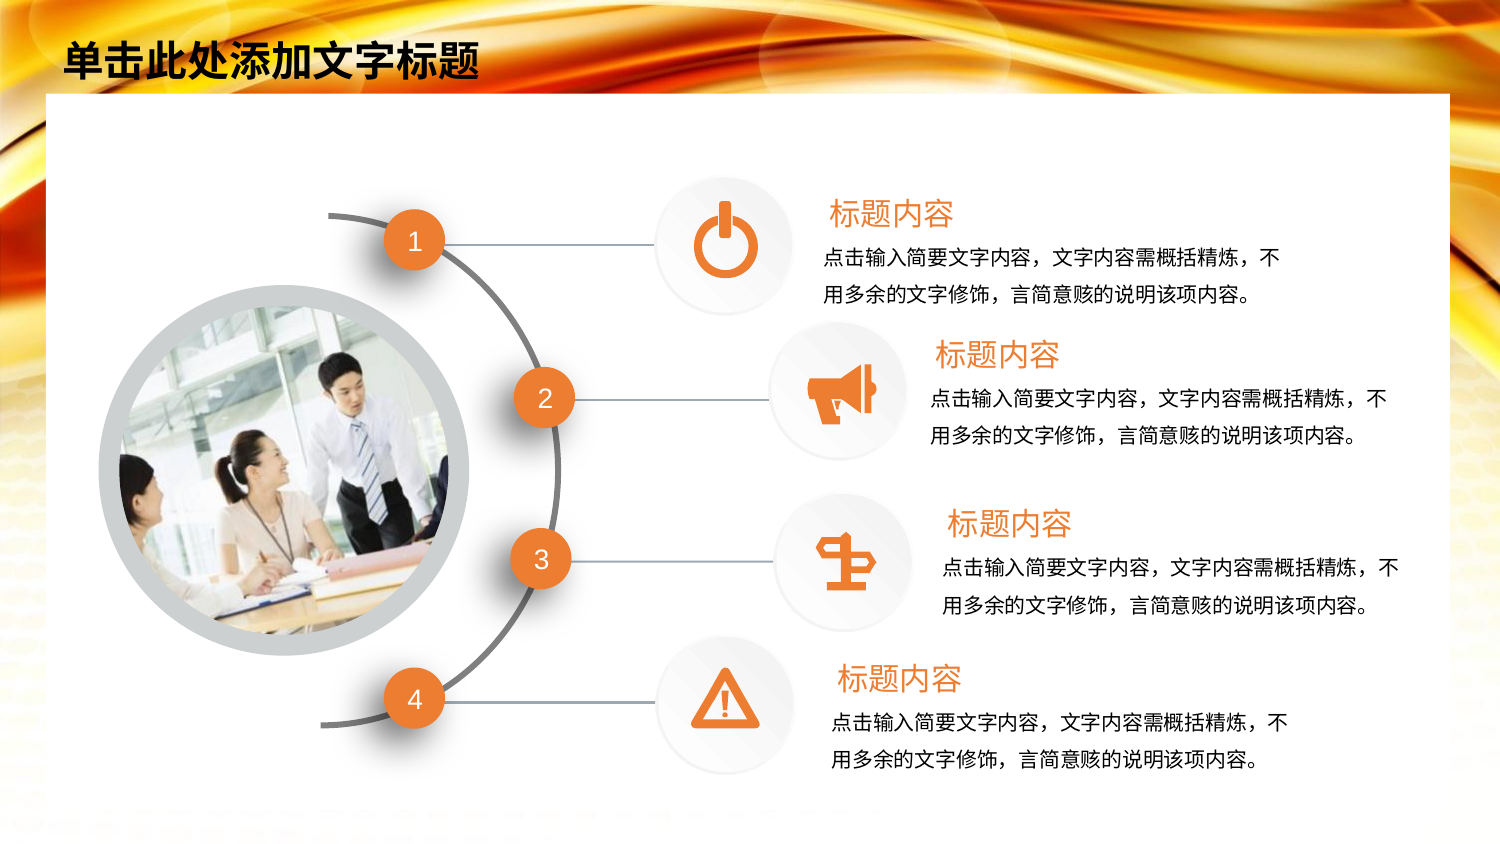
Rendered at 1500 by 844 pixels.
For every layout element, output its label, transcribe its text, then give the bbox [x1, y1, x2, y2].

text_box [549, 460, 563, 524]
text_box 2 [512, 365, 577, 430]
text_box [449, 626, 512, 688]
picture [0, 0, 1500, 844]
text_box 1 [382, 208, 447, 272]
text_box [768, 319, 910, 461]
text_box [319, 720, 344, 730]
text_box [98, 284, 470, 656]
text_box 点击输入简要文字内容，文字内容需概括精炼，不用多余的文字修饰，言简意赅的说明该项内容。 [915, 365, 1415, 456]
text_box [654, 174, 796, 316]
text_box 标题内容 [933, 496, 1089, 534]
text_box 点击输入简要文字内容，文字内容需概括精炼，不用多余的文字修饰，言简意赅的说明该项内容。 [816, 689, 1316, 780]
text_box 点击输入简要文字内容，文字内容需概括精炼，不用多余的文字修饰，言简意赅的说明该项内容。 [809, 224, 1309, 315]
text_box 标题内容 [822, 651, 978, 689]
text_box [327, 211, 356, 222]
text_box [655, 633, 797, 775]
text_box 4 [382, 666, 447, 730]
text_box 标题内容 [920, 327, 1076, 365]
text_box [456, 256, 537, 354]
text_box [773, 491, 915, 632]
text_box 点击输入简要文字内容，文字内容需概括精炼，不用多余的文字修饰，言简意赅的说明该项内容。 [927, 534, 1427, 625]
text_box 3 [509, 526, 573, 591]
text_box 标题内容 [814, 186, 970, 224]
